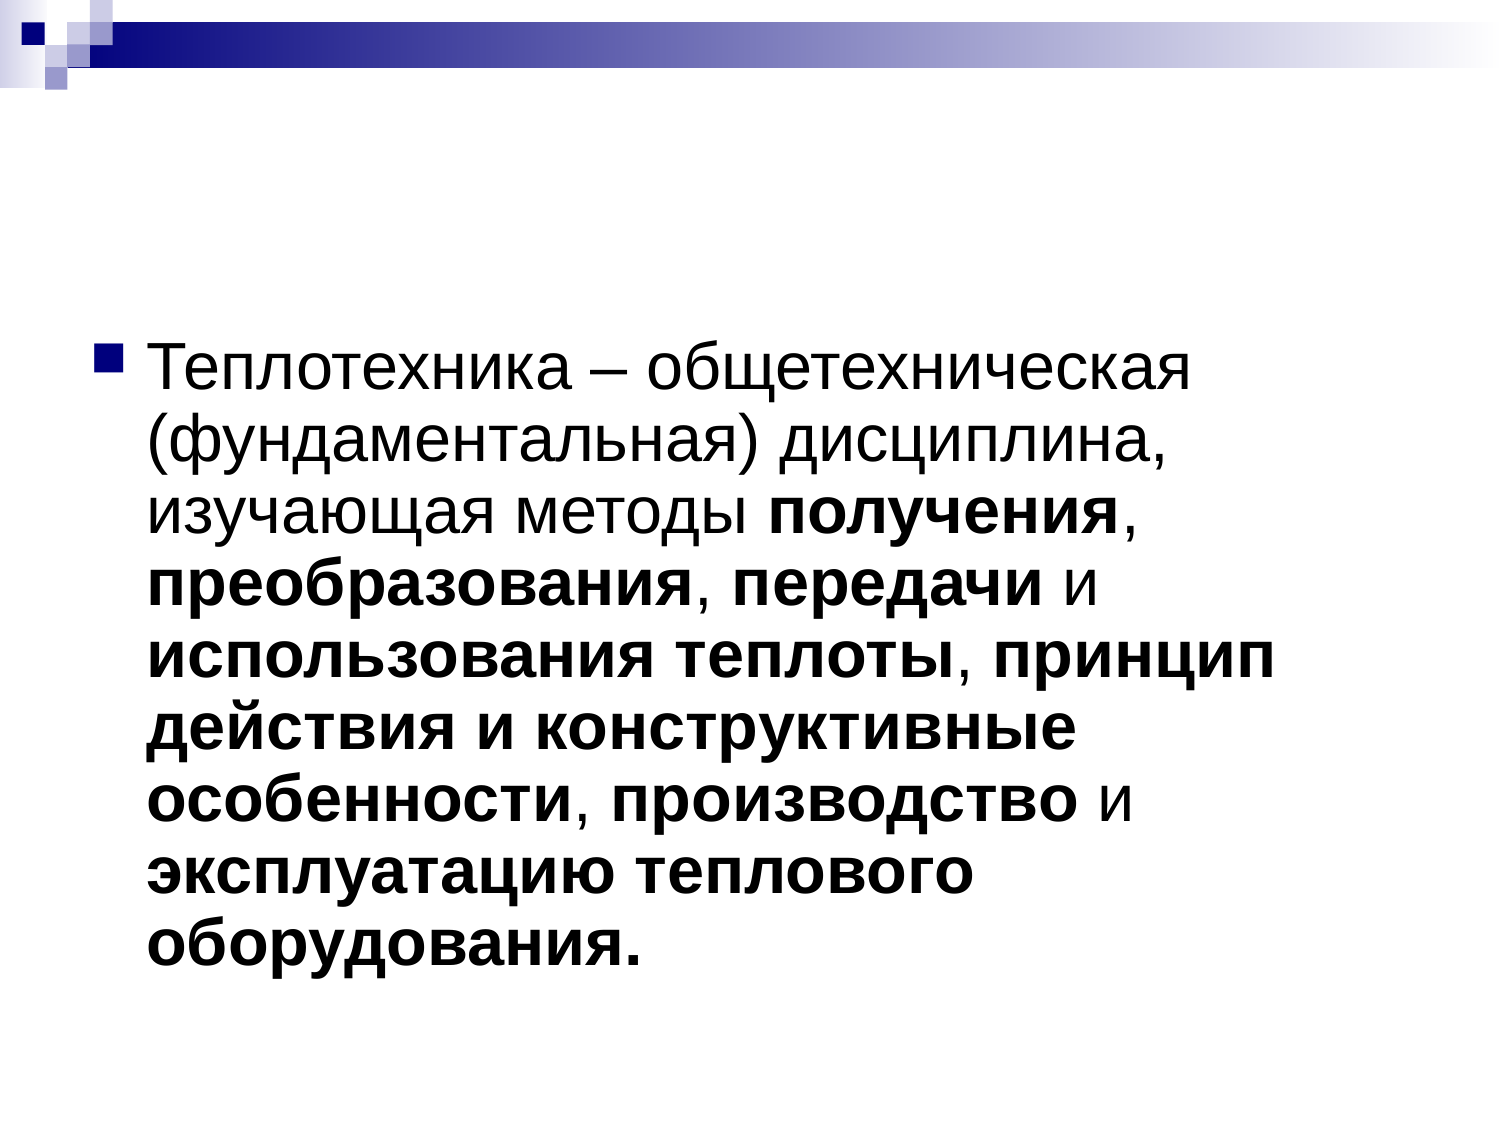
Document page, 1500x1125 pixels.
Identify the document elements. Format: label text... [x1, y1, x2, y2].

list Теплотехника – общетехническая (фундаментальная) дисциплина, изучающая методы получения, преобразования, передачи и использования теплоты, принцип действия и конструктивные особенности, производство и эксплуатацию теплового оборудования. [75, 324, 1425, 963]
